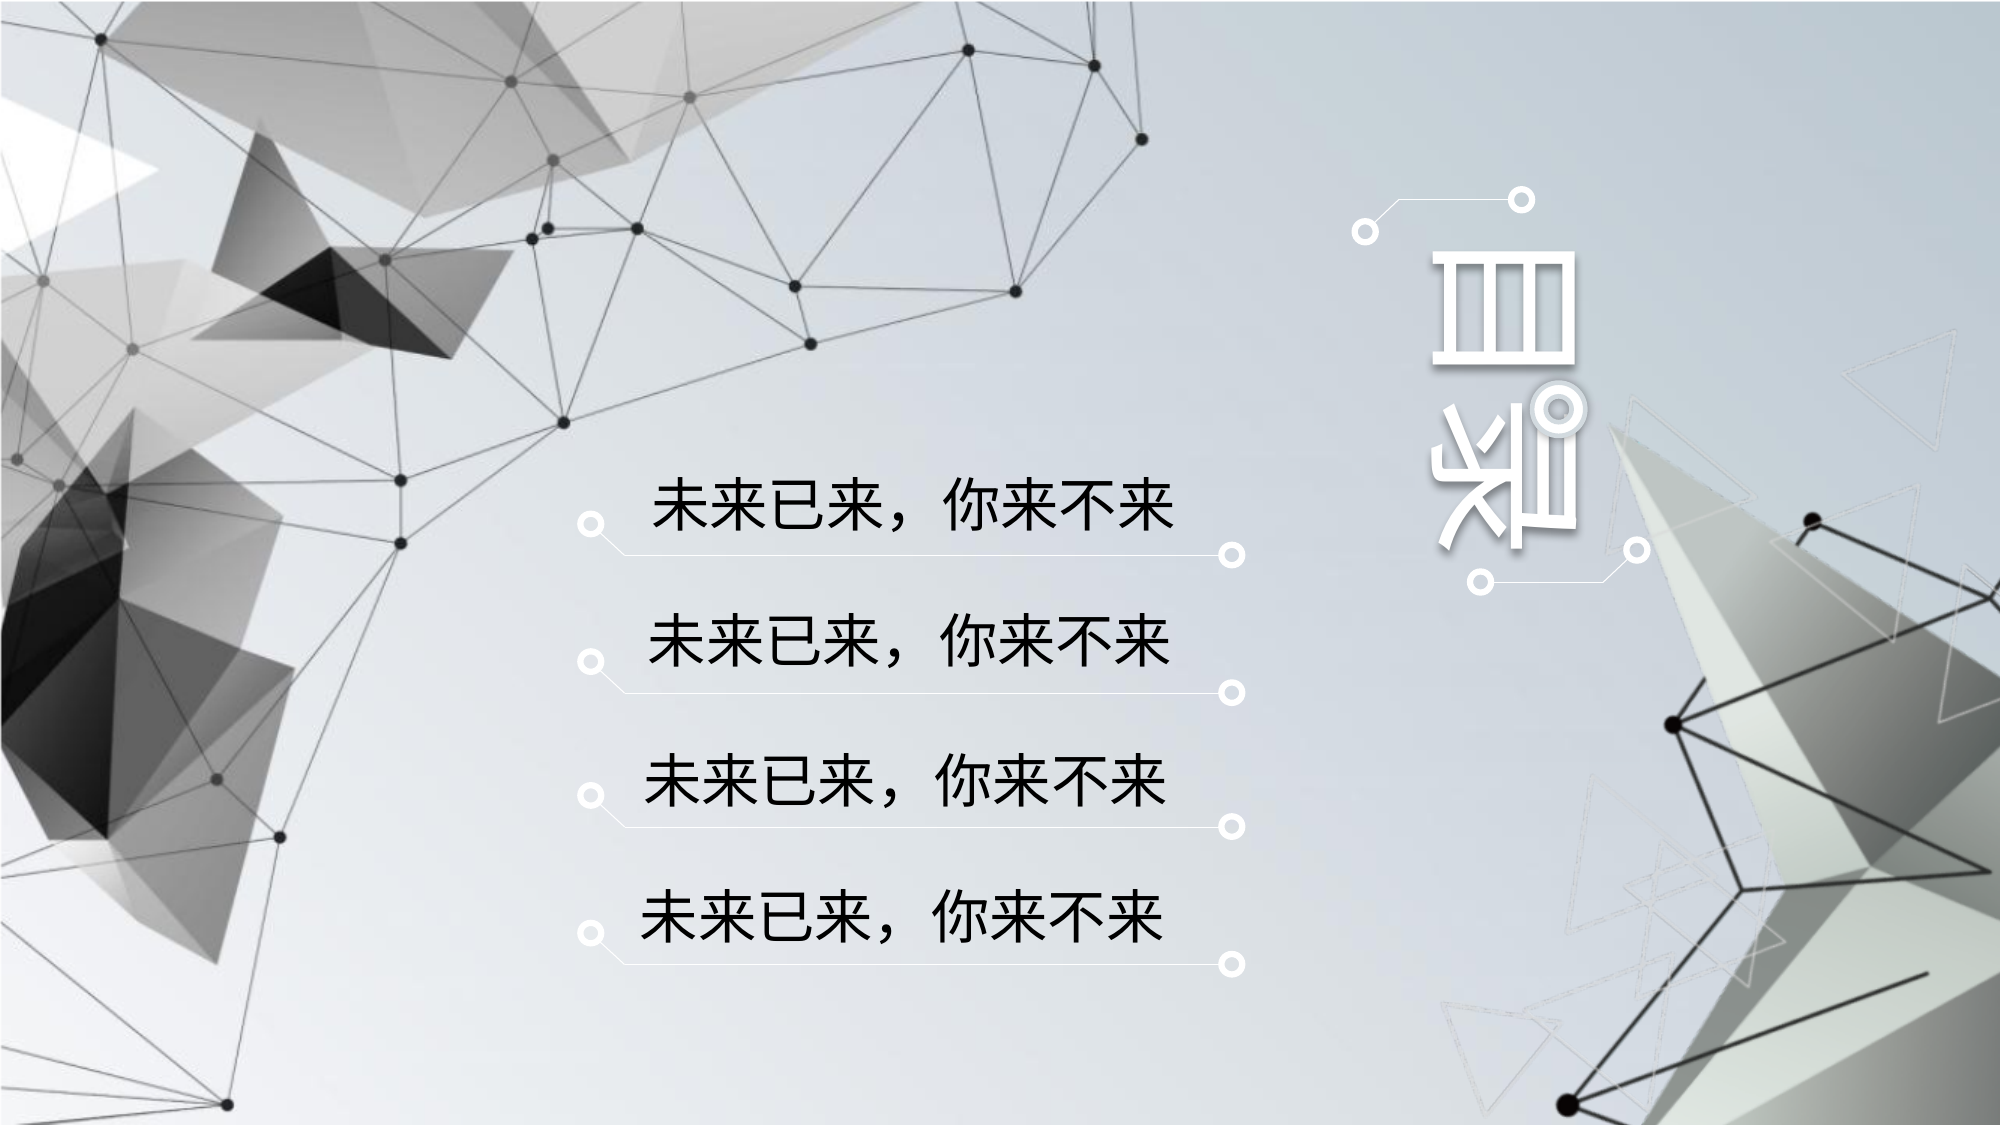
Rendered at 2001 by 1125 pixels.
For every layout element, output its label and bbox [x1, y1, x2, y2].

text_box [1354, 189, 1532, 243]
text_box [580, 922, 1243, 975]
text_box [580, 651, 1243, 703]
text_box [1469, 539, 1648, 593]
text_box [580, 513, 1243, 566]
picture [0, 0, 2000, 1125]
text_box [580, 785, 1243, 837]
